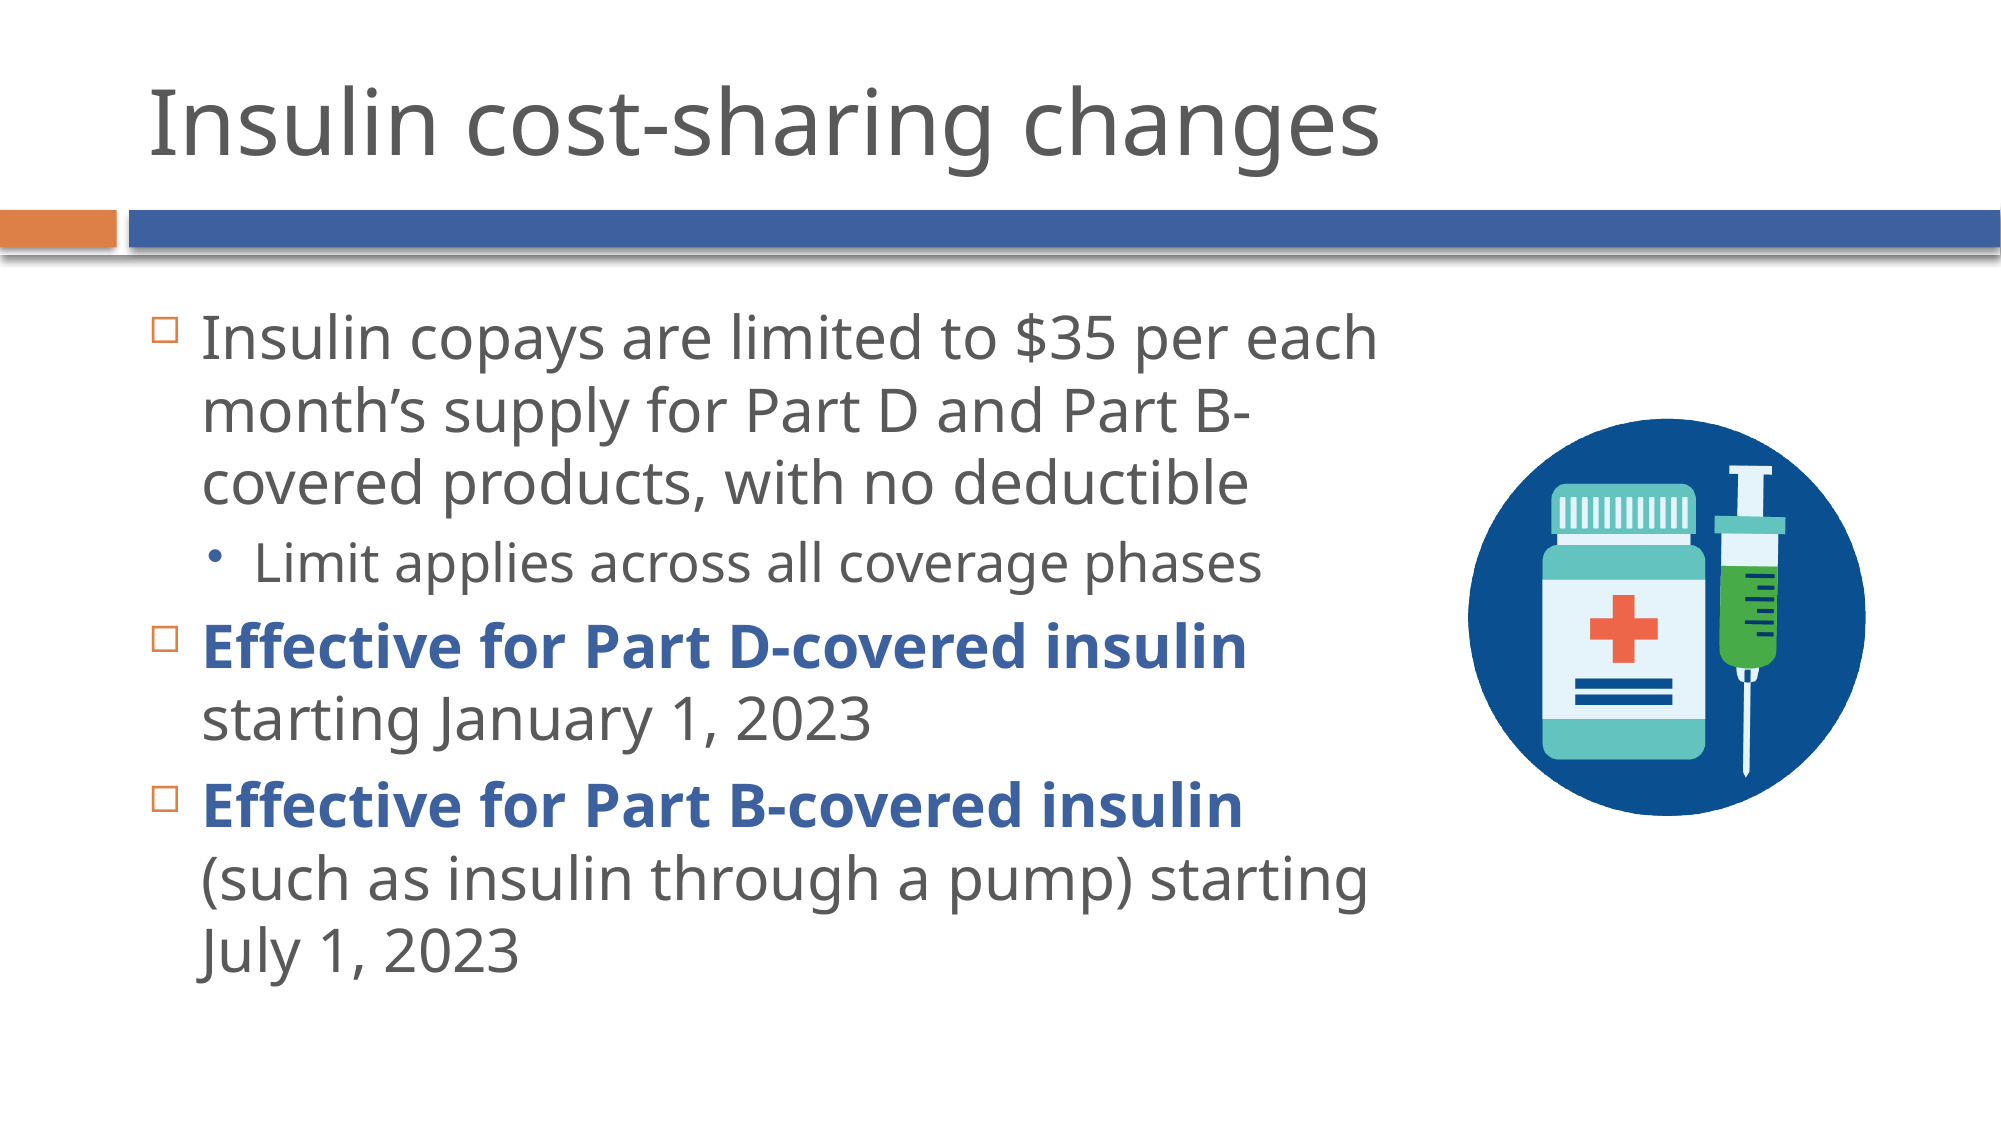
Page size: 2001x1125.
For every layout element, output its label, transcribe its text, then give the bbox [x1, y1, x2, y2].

title Insulin cost-sharing changes [133, 37, 1918, 200]
list Insulin copays are limited to $35 per each month’s supply for Part D and Part B-covered products, with no deductible Limit applies across all coverage phases Effective for Part D-covered insulin starting January 1, 2023 Effective for Part B-covered insulin (such as insulin through a pump) starting July 1, 2023 [133, 291, 1412, 1030]
picture [1468, 417, 1867, 816]
